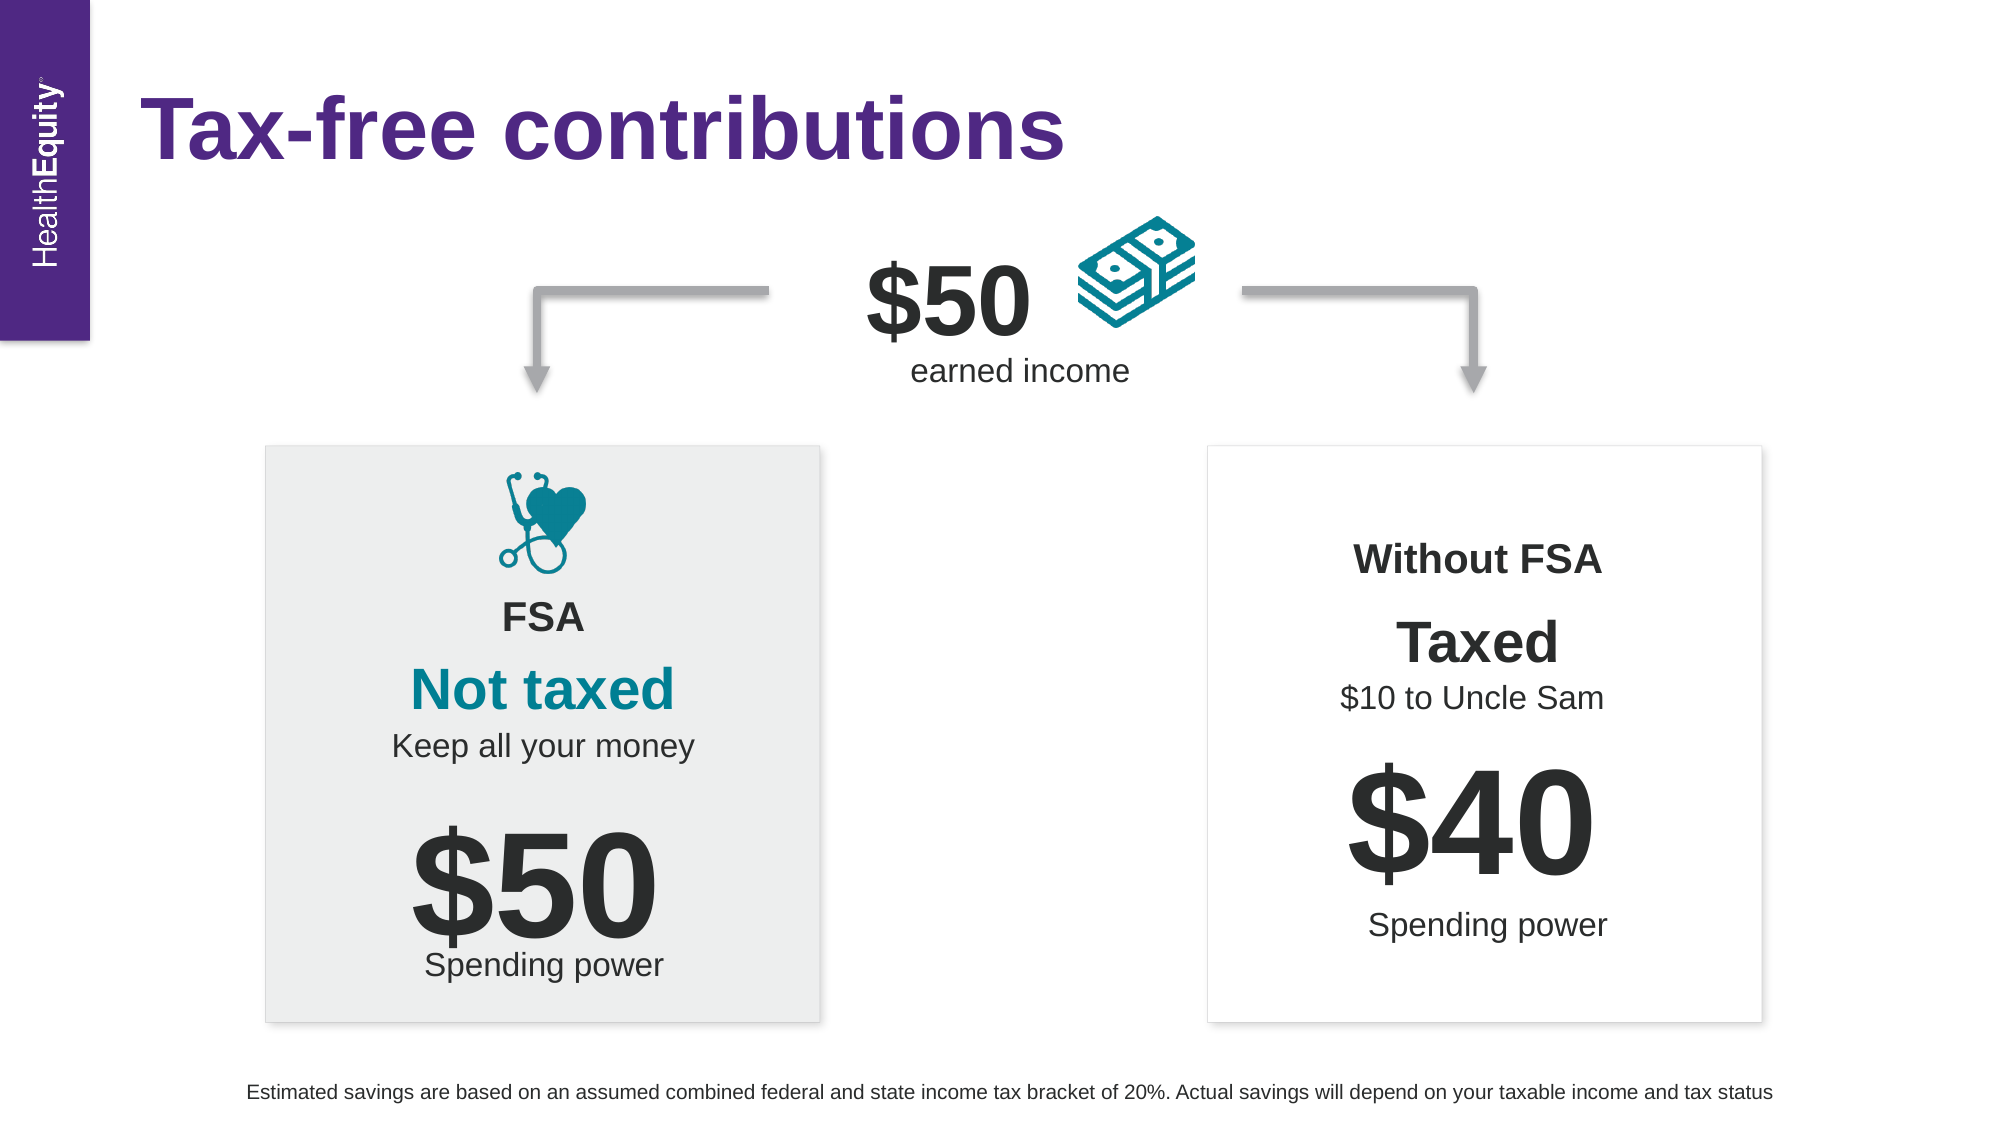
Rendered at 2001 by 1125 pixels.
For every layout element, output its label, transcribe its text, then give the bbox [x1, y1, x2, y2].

text_box earned income [827, 330, 1214, 397]
text_box Estimated savings are based on an assumed combined federal and state income tax bracket of 20%. Actual savings will depend on your taxable income and tax status [231, 1064, 1828, 1112]
picture [498, 472, 587, 575]
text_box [1188, 445, 1763, 1023]
title Tax-free contributions [140, 60, 1918, 171]
text_box $50 [811, 192, 1088, 364]
picture [1078, 216, 1195, 328]
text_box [265, 445, 821, 1023]
picture [33, 78, 64, 266]
text_box [530, 290, 769, 394]
text_box [1242, 290, 1480, 394]
